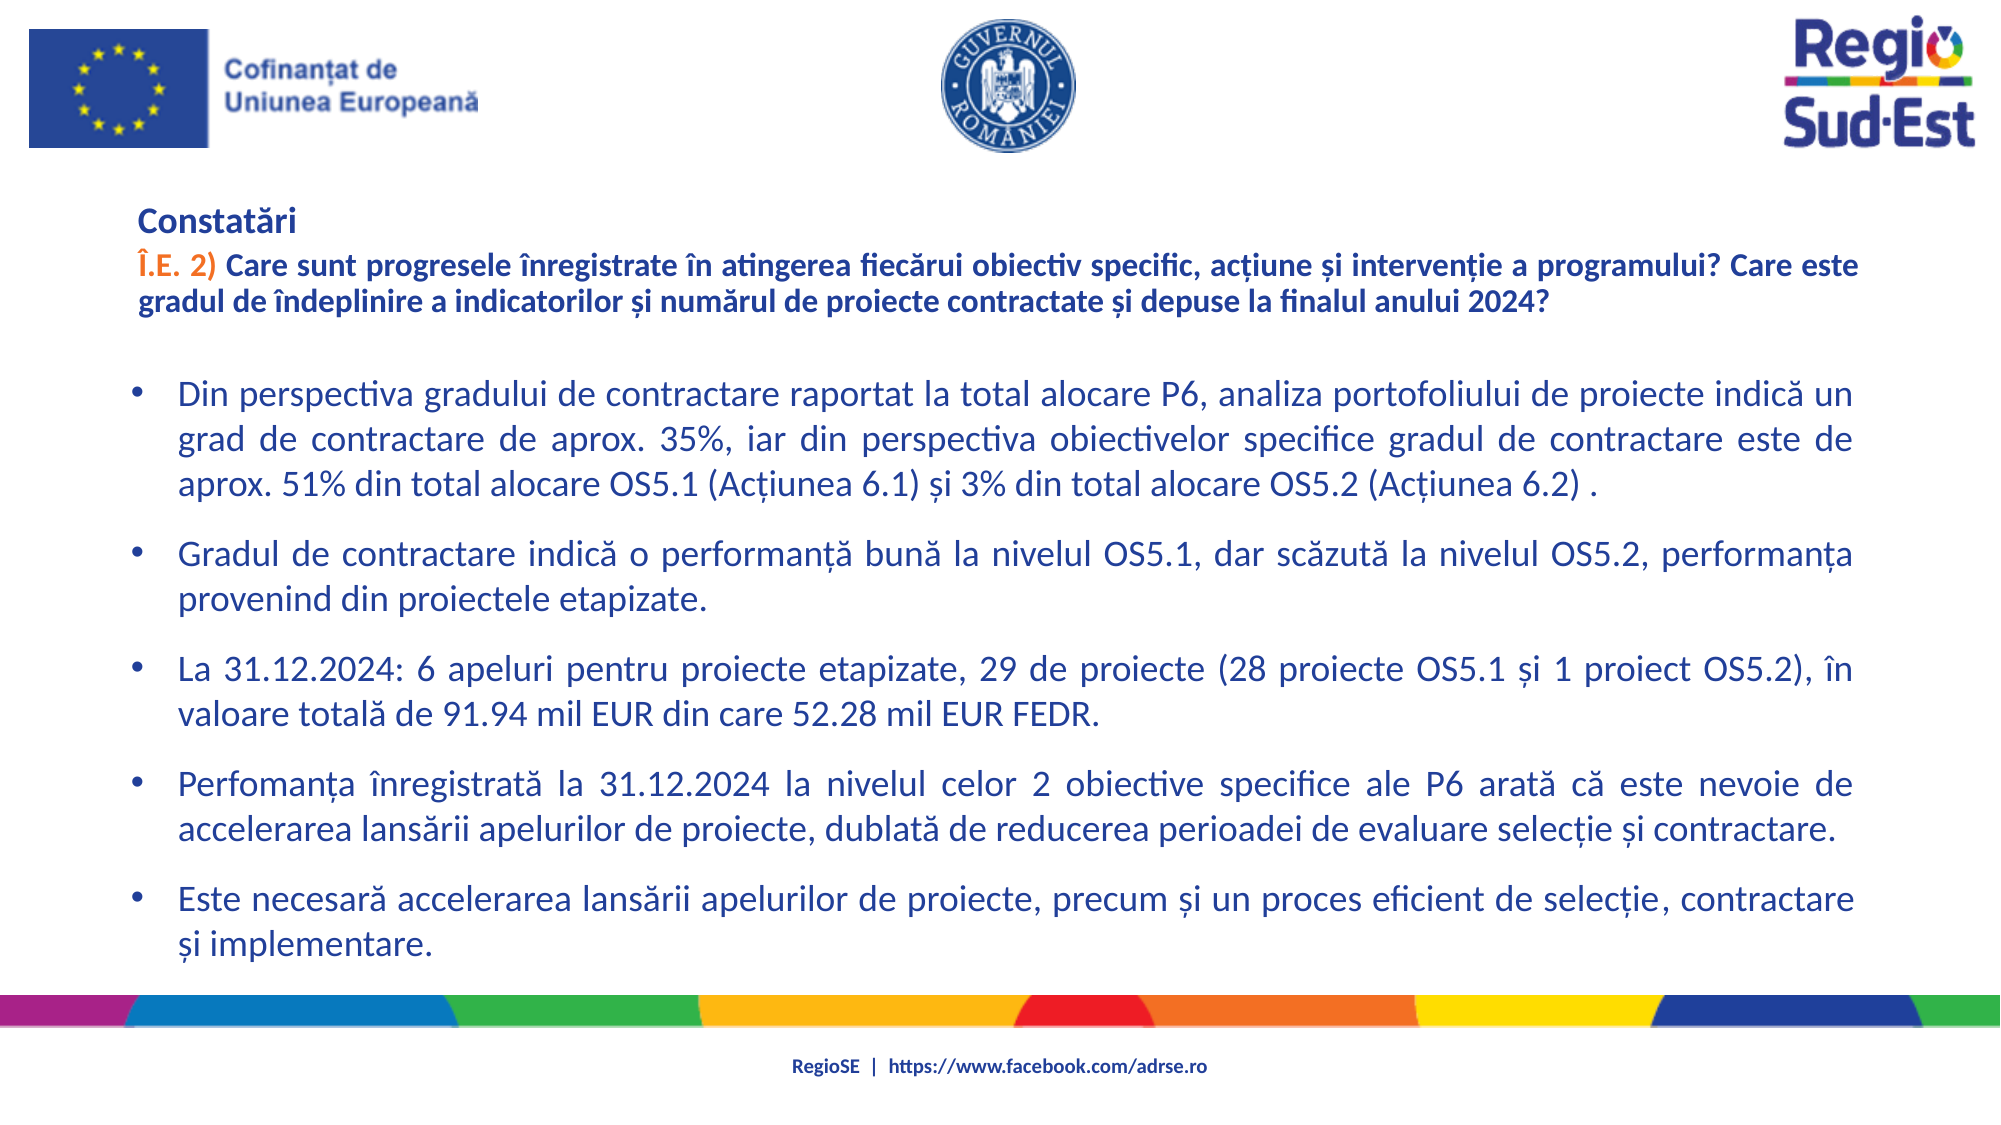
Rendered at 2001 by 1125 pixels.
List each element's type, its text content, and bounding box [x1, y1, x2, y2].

text_box Constatări [123, 188, 1223, 240]
picture [0, 995, 2000, 1029]
text_box Î.E. 2) Care sunt progresele înregistrate în atingerea fiecărui obiectiv specific, acțiune și intervenție a programului? Care este gradul de îndeplinire a indicatorilor și numărul de proiecte contractate și depuse la finalul anului 2024? [123, 240, 1877, 357]
picture [28, 28, 478, 148]
text_box Din perspectiva gradului de contractare raportat la total alocare P6, analiza portofoliului de proiecte indică un grad de contractare de aprox. 35%, iar din perspectiva obiectivelor specifice gradul de contractare este de aprox. 51% din total alocare OS5.1 (Acțiunea 6.1) și 3% din total alocare OS5.2 (Acțiunea 6.2) . Gradul de contractare indică o performanță bună la nivelul OS5.1, dar scăzută la nivelul OS5.2, performanța provenind din proiectele etapizate. La 31.12.2024: 6 apeluri pentru proiecte etapizate, 29 de proiecte (28 proiecte OS5.1 și 1 proiect OS5.2), în valoare totală de 91.94 mil EUR din care 52.28 mil EUR FEDR. Perfomanța înregistrată la 31.12.2024 la nivelul celor 2 obiective specifice ale P6 arată că este nevoie de accelerarea lansării apelurilor de proiecte, dublată de reducerea perioadei de evaluare selecție și contractare. Este necesară accelerarea lansării apelurilor de proiecte, precum și un proces eficient de selecție, contractare și implementare. [116, 361, 1870, 972]
text_box RegioSE | https://www.facebook.com/adrse.ro [776, 1029, 1223, 1085]
picture [941, 19, 1076, 153]
picture [1759, 0, 2000, 220]
